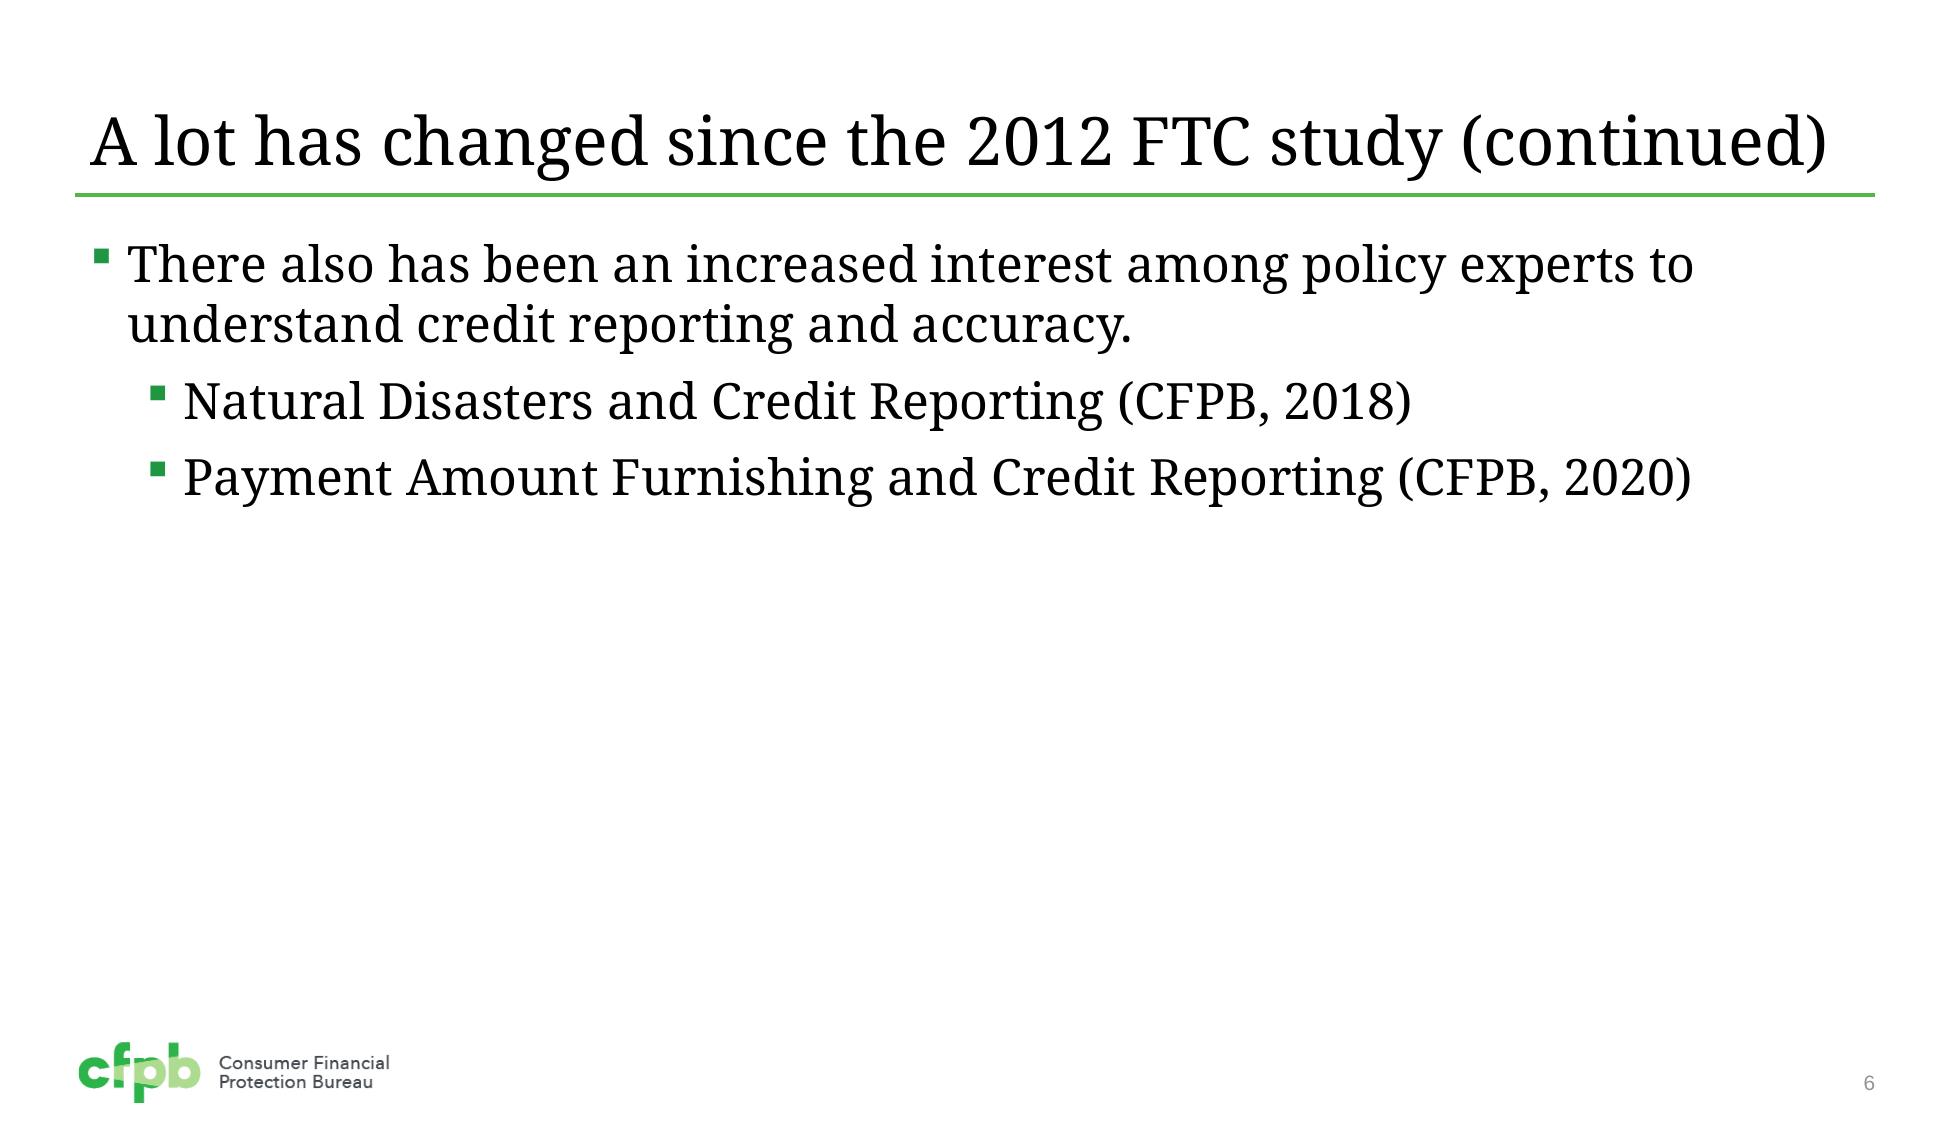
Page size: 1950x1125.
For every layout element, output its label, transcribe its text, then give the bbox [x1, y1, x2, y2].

slide_number 6 [1680, 1050, 1875, 1095]
title A lot has changed since the 2012 FTC study (continued) [75, 45, 1875, 195]
picture [78, 1040, 394, 1103]
list There also has been an increased interest among policy experts to understand credit reporting and accuracy. Natural Disasters and Credit Reporting (CFPB, 2018) Payment Amount Furnishing and Credit Reporting (CFPB, 2020) [75, 224, 1875, 1020]
